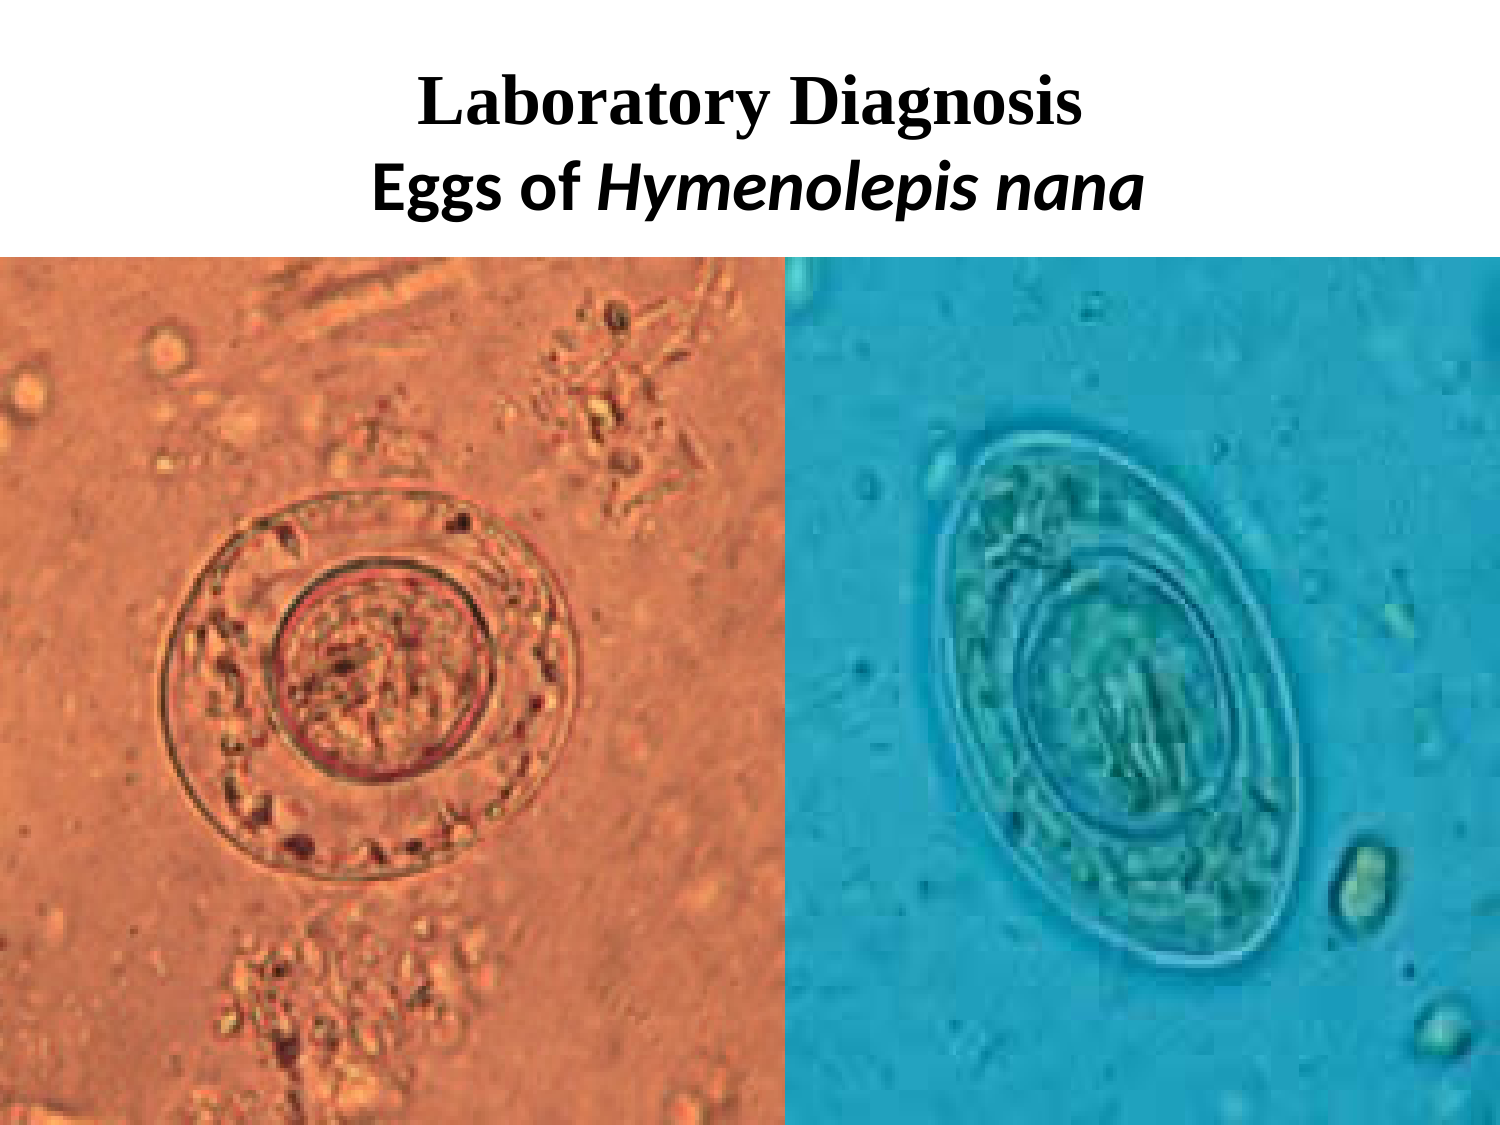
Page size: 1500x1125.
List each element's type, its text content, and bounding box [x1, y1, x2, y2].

title Laboratory Diagnosis Eggs of Hymenolepis nana [75, 45, 1425, 233]
picture [0, 257, 1500, 1125]
